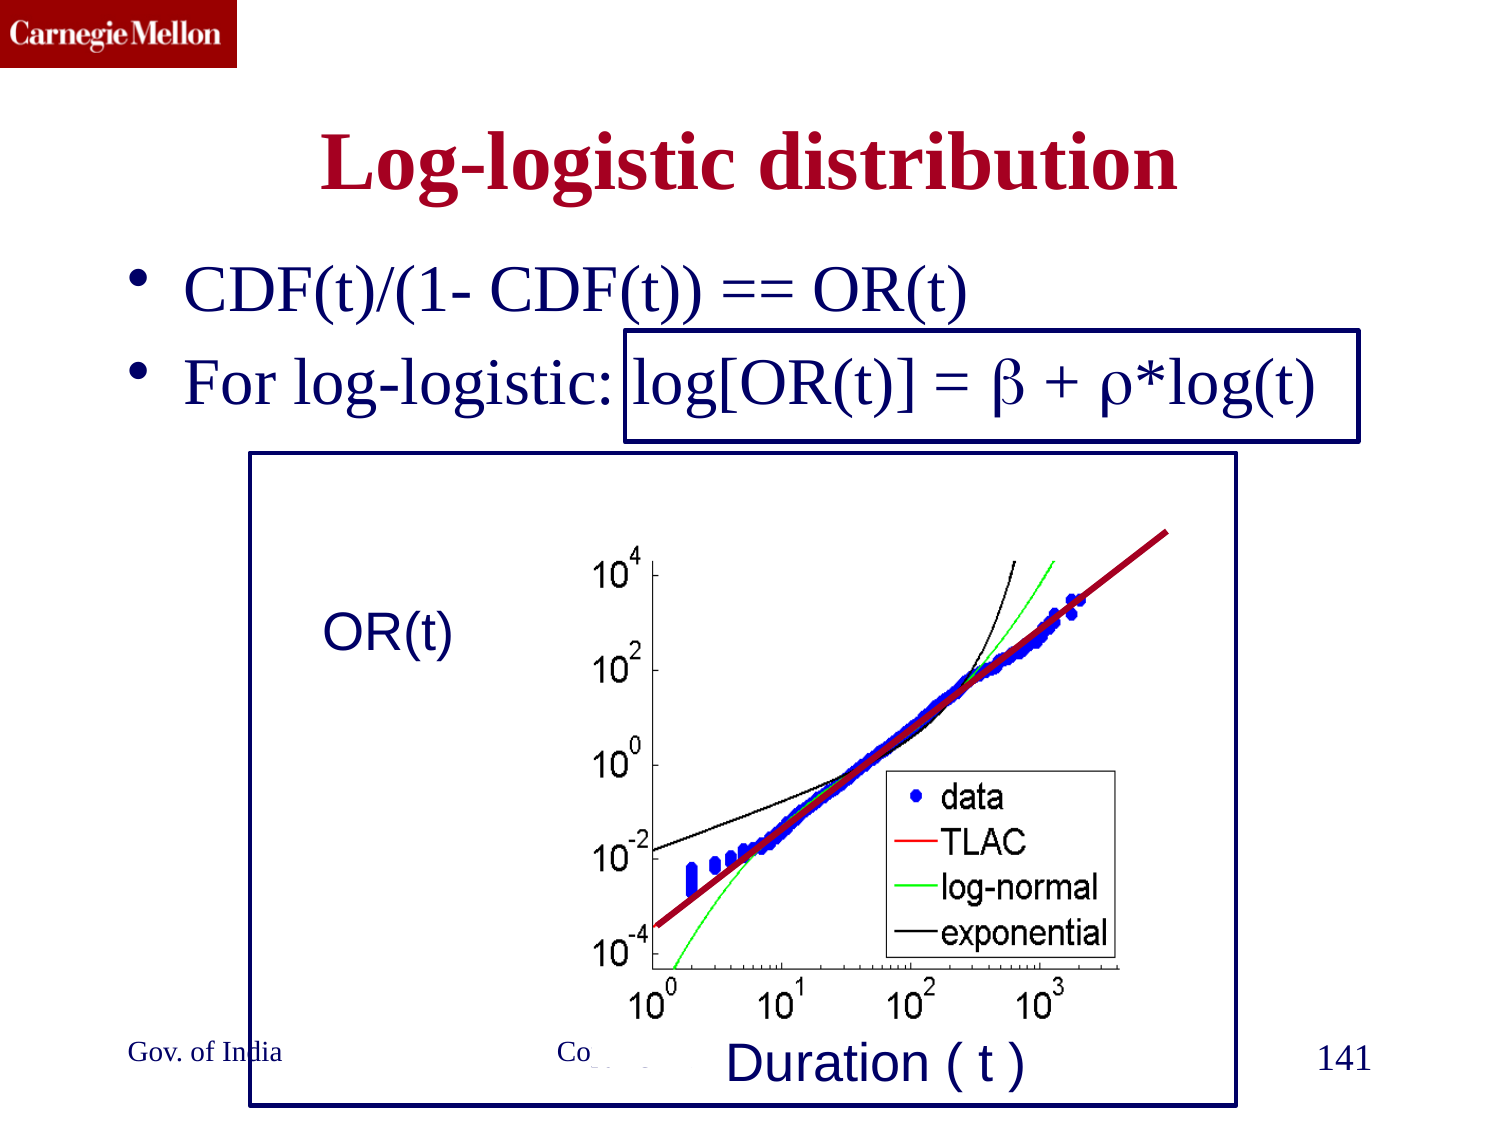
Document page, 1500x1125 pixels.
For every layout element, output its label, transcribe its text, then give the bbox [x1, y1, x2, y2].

text_box Duration ( t ) [710, 1074, 1042, 1100]
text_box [591, 520, 1179, 1067]
text_box [249, 452, 1237, 1106]
slide_number 141 [1237, 1024, 1388, 1101]
picture [0, 0, 237, 68]
text_box OR(t) [307, 588, 470, 669]
list CDF(t)/(1- CDF(t)) == OR(t) For log-logistic: log[OR(t)] = b + r*log(t) [112, 237, 1388, 1001]
text_box [624, 330, 1359, 442]
title Log-logistic distribution [112, 99, 1388, 213]
slide_number Gov. of India [112, 1024, 249, 1101]
